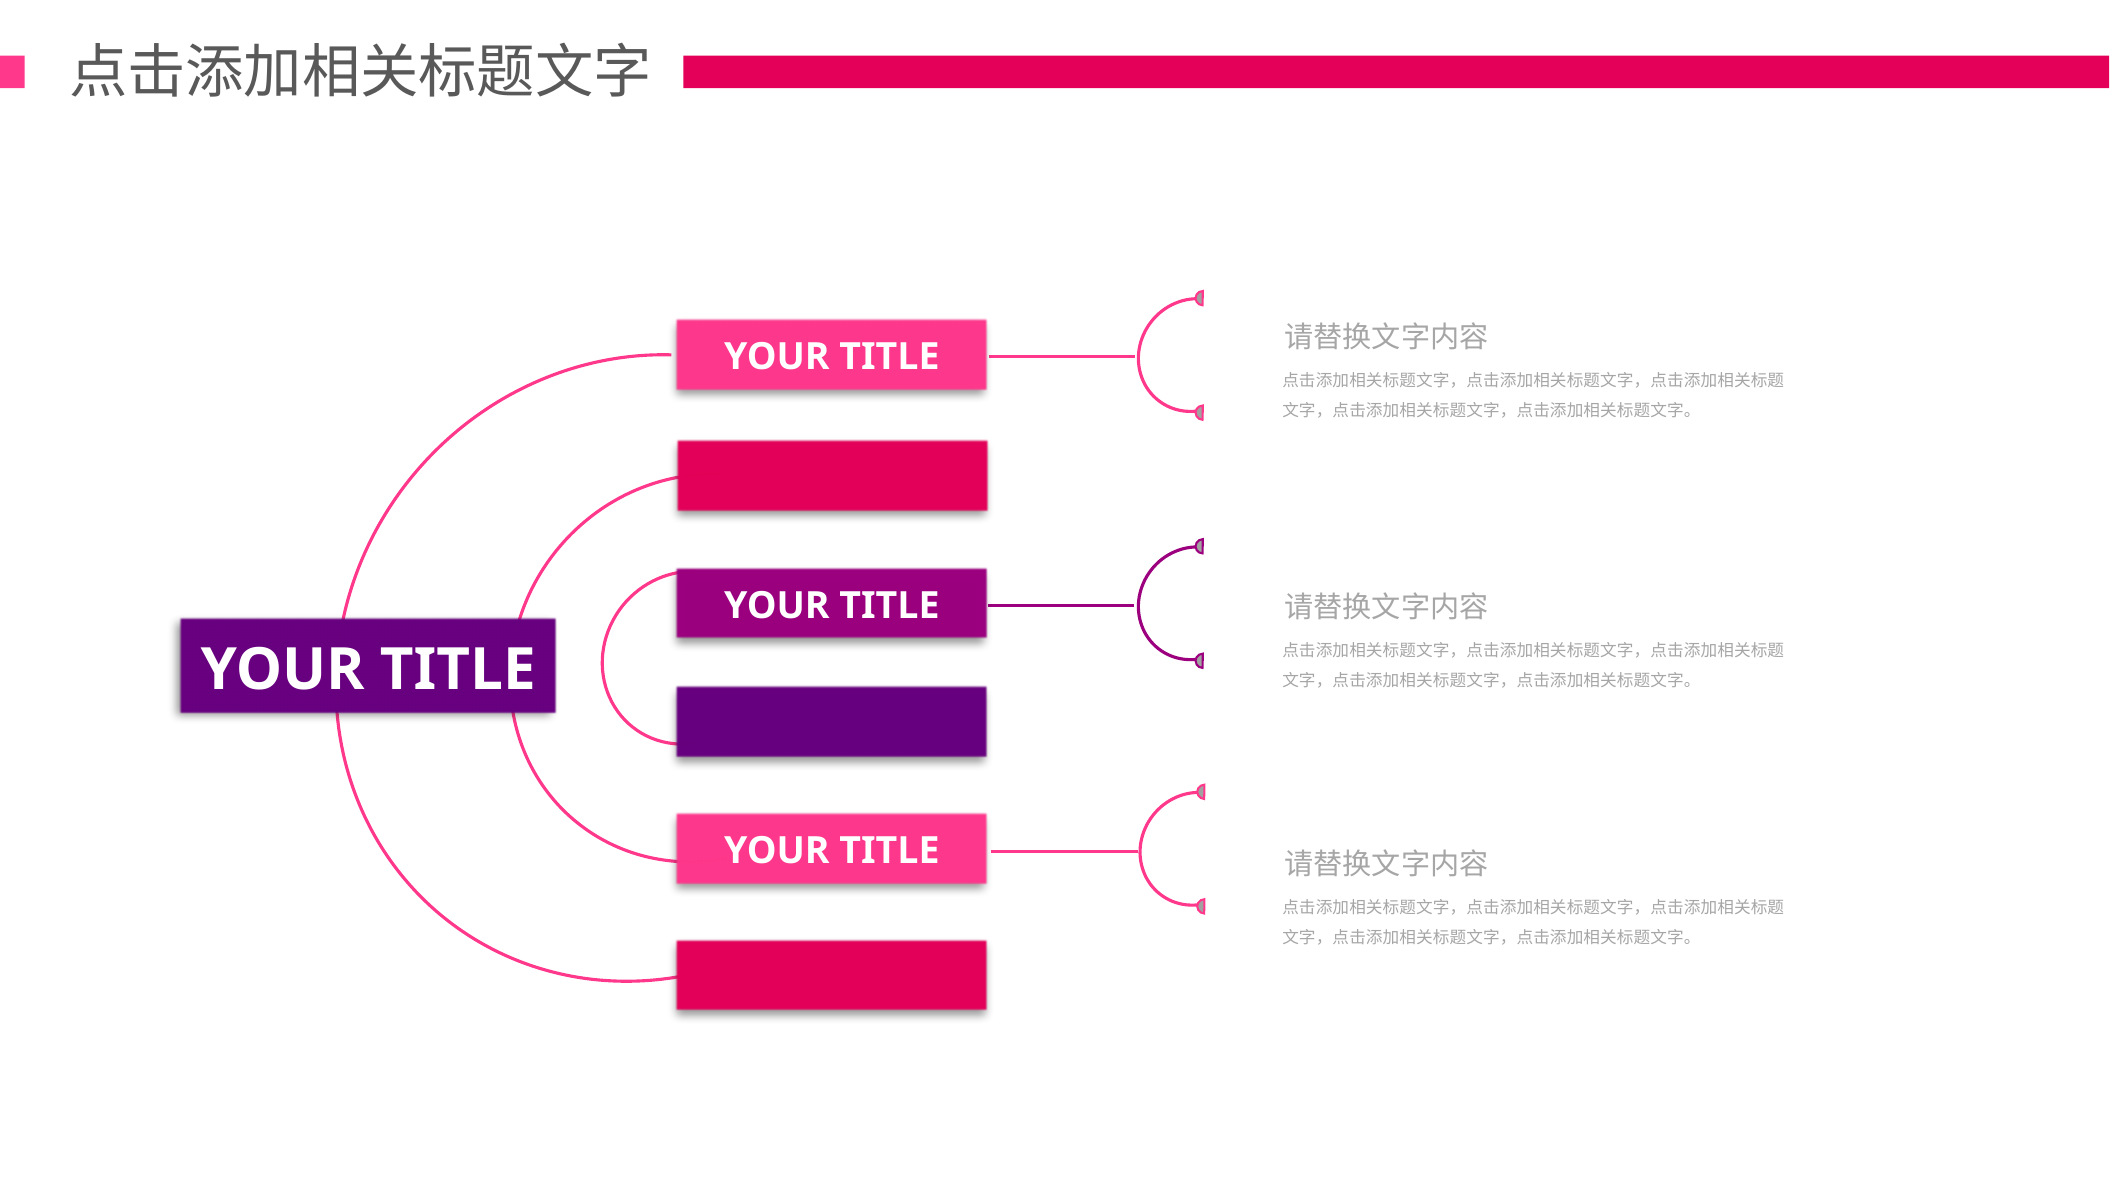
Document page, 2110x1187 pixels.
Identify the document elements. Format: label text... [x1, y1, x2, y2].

text_box 请替换文字内容 [1268, 830, 1667, 889]
text_box 请替换文字内容 [1268, 572, 1667, 631]
text_box 点击添加相关标题文字，点击添加相关标题文字，点击添加相关标题文字，点击添加相关标题文字，点击添加相关标题文字。 [1268, 352, 1811, 427]
text_box [514, 478, 675, 862]
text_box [675, 318, 989, 1011]
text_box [989, 539, 1249, 668]
text_box 请替换文字内容 [1268, 303, 1667, 362]
text_box [601, 573, 675, 744]
text_box 点击添加相关标题文字 [54, 26, 667, 112]
text_box 点击添加相关标题文字，点击添加相关标题文字，点击添加相关标题文字，点击添加相关标题文字，点击添加相关标题文字。 [1268, 622, 1811, 697]
text_box YOUR TITLE [181, 619, 555, 713]
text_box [991, 784, 1250, 914]
text_box [337, 722, 675, 982]
text_box [343, 354, 670, 616]
text_box 点击添加相关标题文字，点击添加相关标题文字，点击添加相关标题文字，点击添加相关标题文字，点击添加相关标题文字。 [1268, 880, 1811, 955]
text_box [988, 290, 1249, 420]
